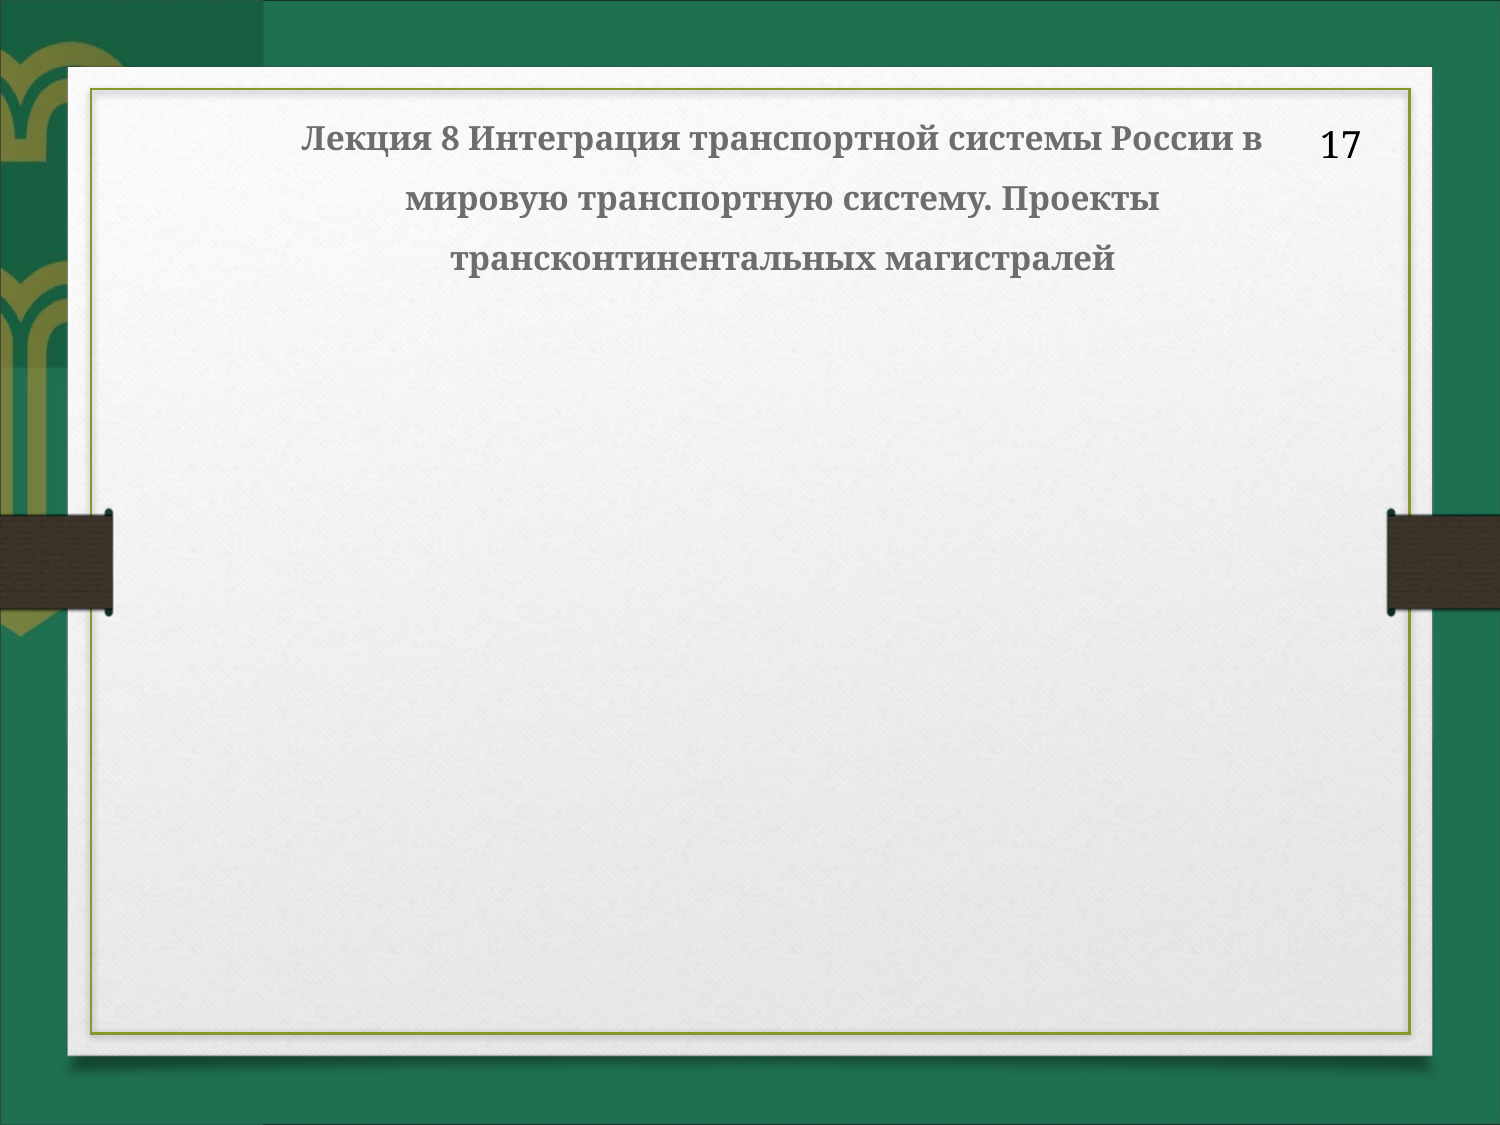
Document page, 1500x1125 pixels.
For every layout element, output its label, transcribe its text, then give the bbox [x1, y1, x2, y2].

title Лекция 8 Интеграция транспортной системы России в мировую транспортную систему. Проекты трансконтинентальных магистралей [265, 90, 1301, 291]
text_box 17 [1305, 113, 1393, 174]
picture [0, 0, 1500, 1125]
